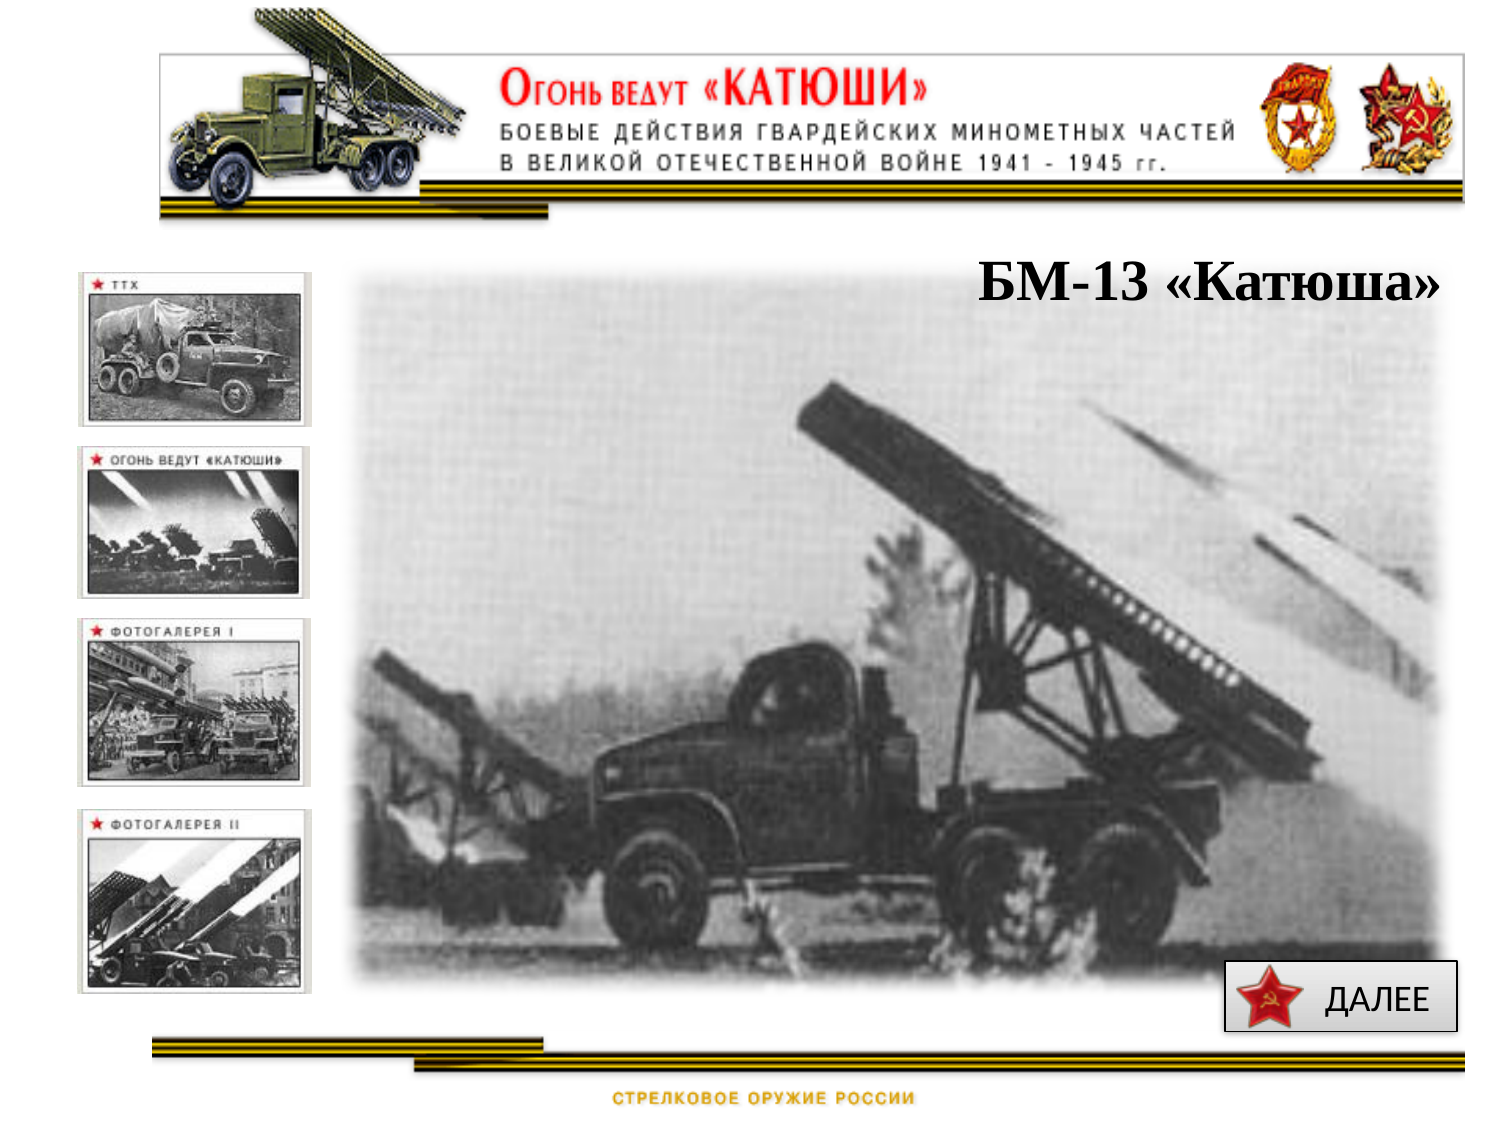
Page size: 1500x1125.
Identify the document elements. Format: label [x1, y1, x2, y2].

text_box [77, 6, 1466, 1117]
picture [1236, 962, 1304, 1030]
